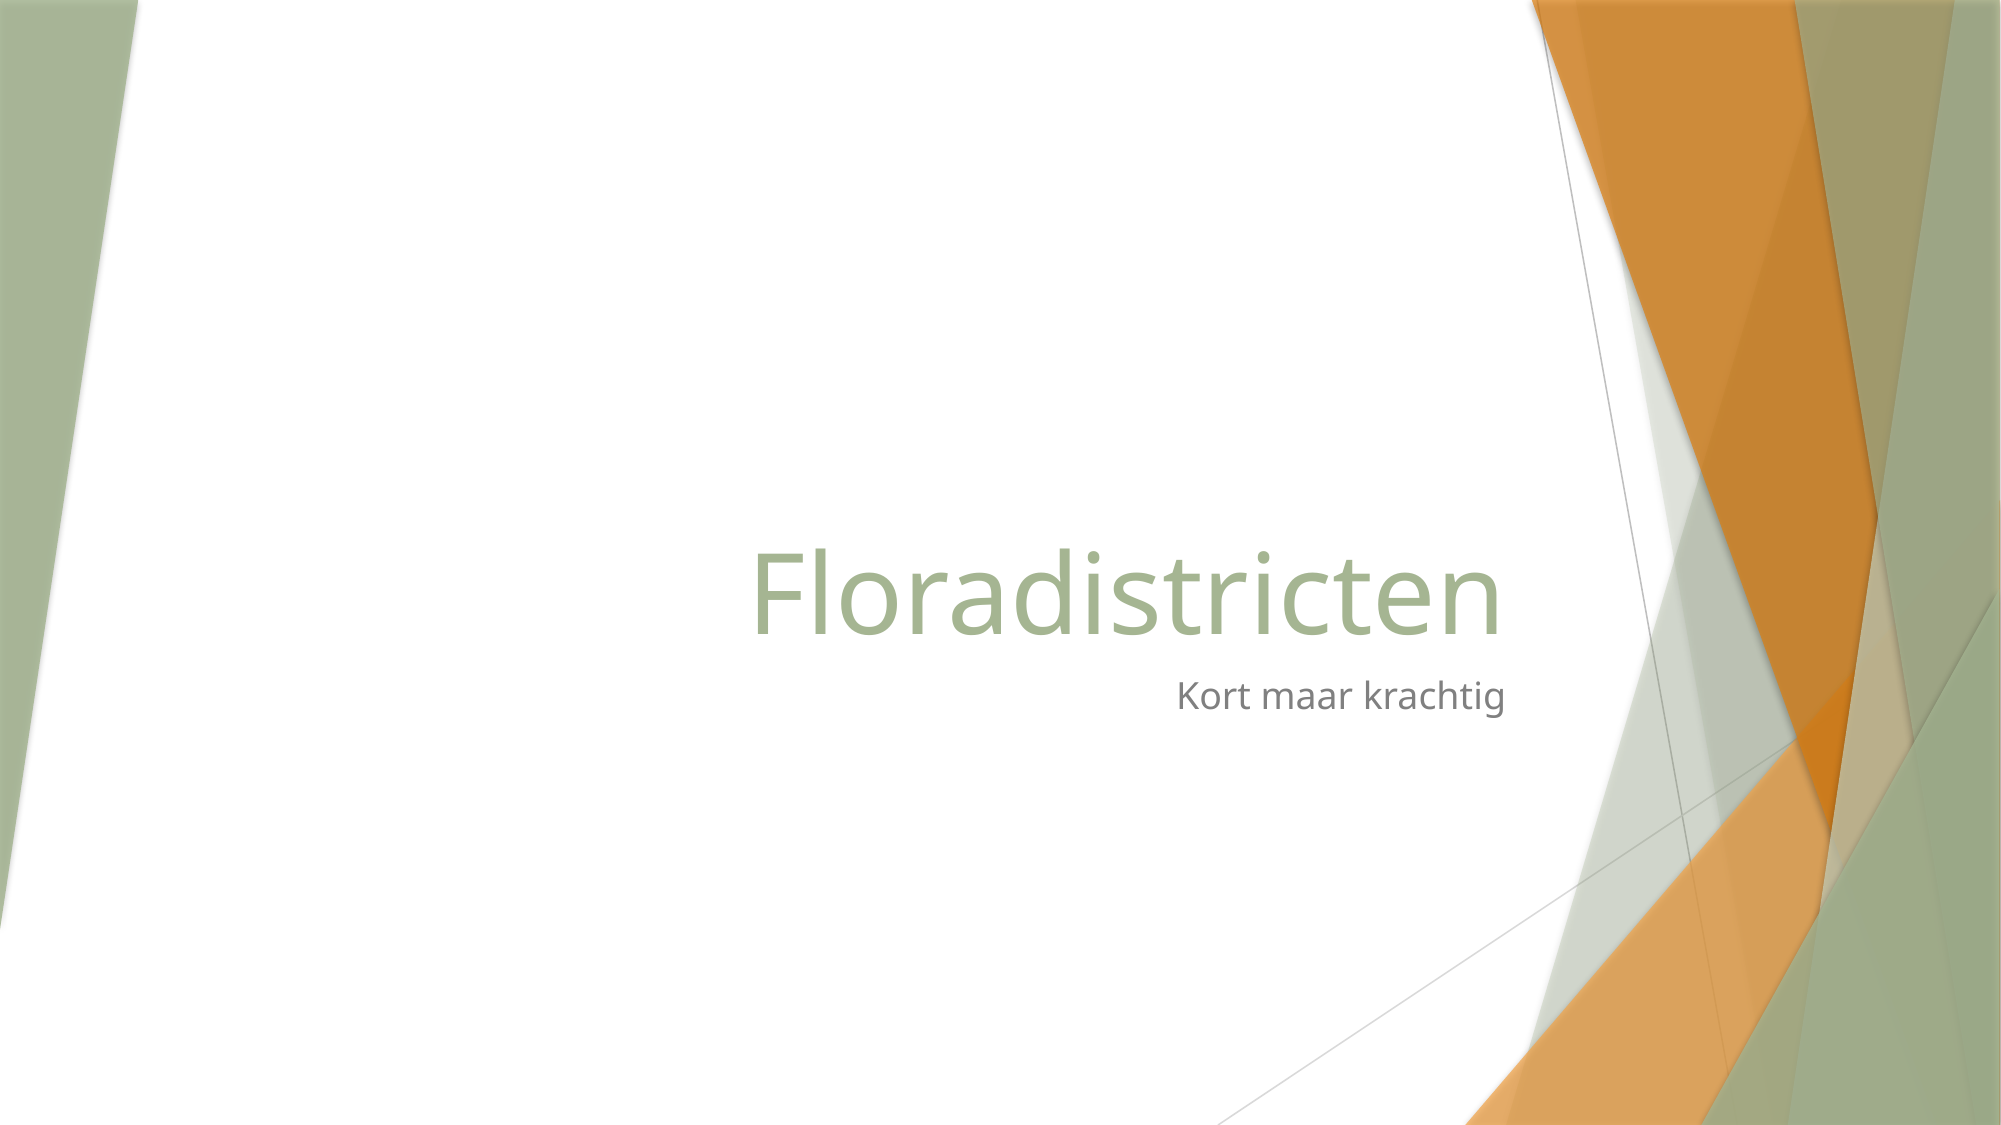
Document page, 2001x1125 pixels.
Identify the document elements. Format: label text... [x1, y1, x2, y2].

subtitle Kort maar krachtig [247, 664, 1522, 845]
title Floradistricten [247, 394, 1522, 664]
